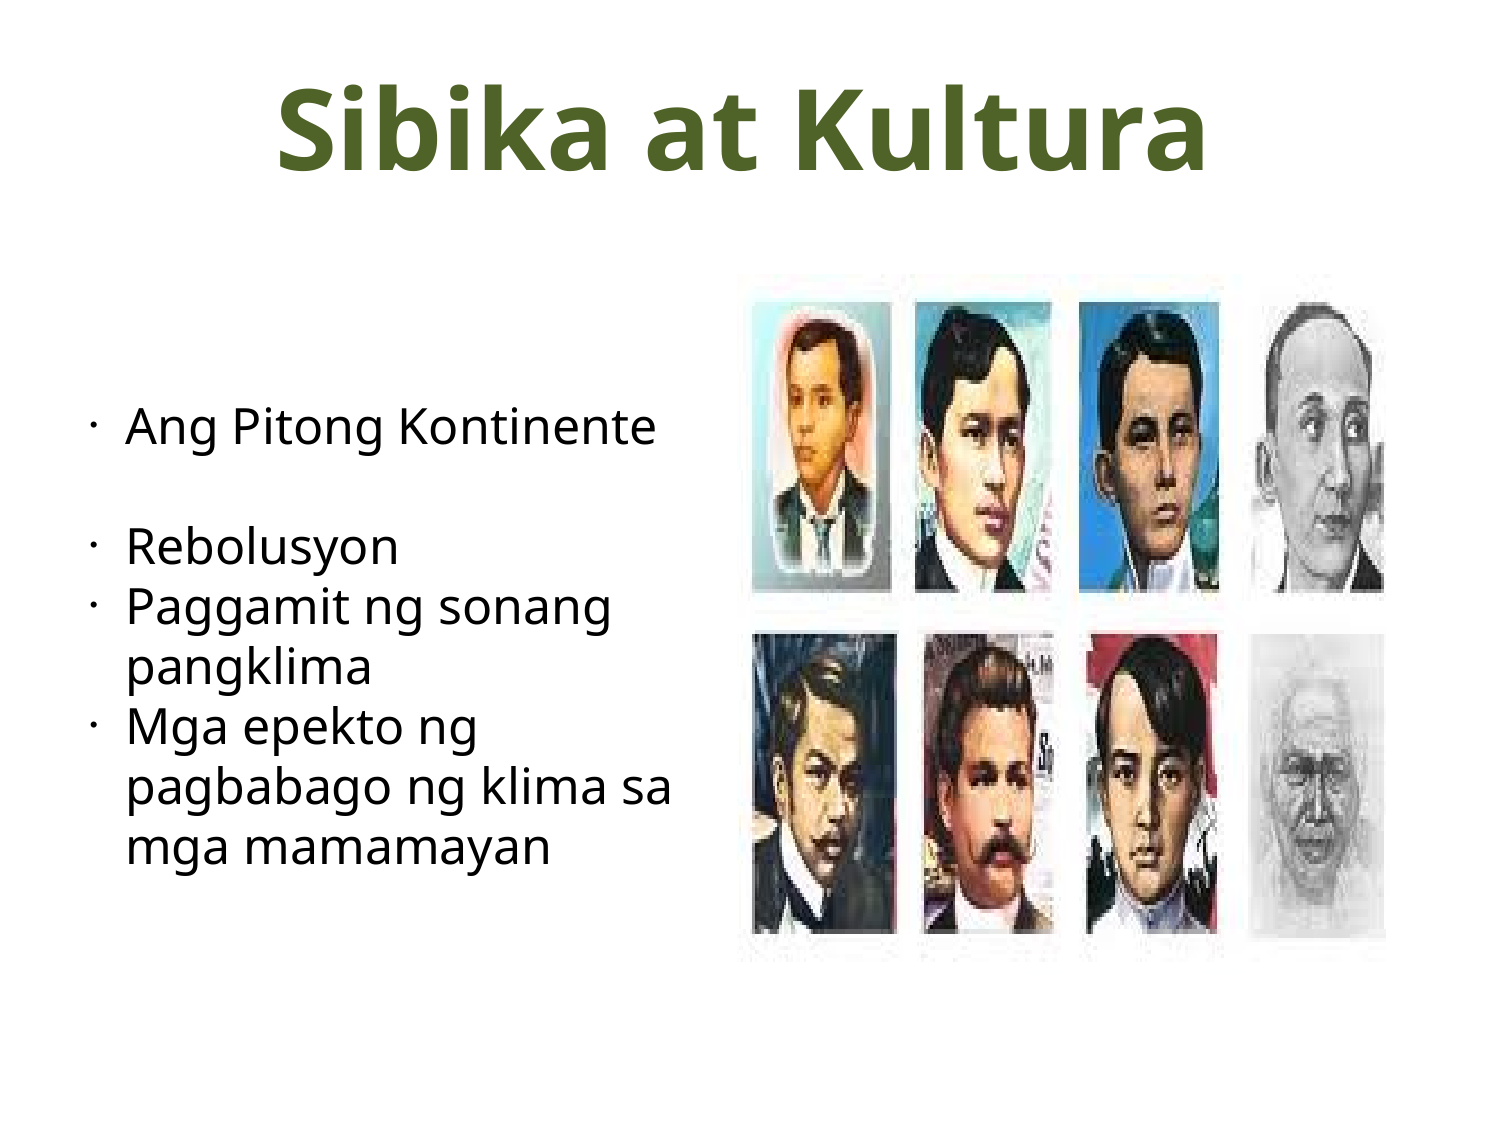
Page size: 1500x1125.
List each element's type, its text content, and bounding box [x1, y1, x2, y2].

text_box Ang Pitong Kontinente Rebolusyon Paggamit ng sonang pangklima Mga epekto ng pagbabago ng klima sa mga mamamayan [74, 387, 713, 875]
text_box Sibika at Kultura [87, 50, 1400, 241]
picture [737, 274, 1401, 976]
